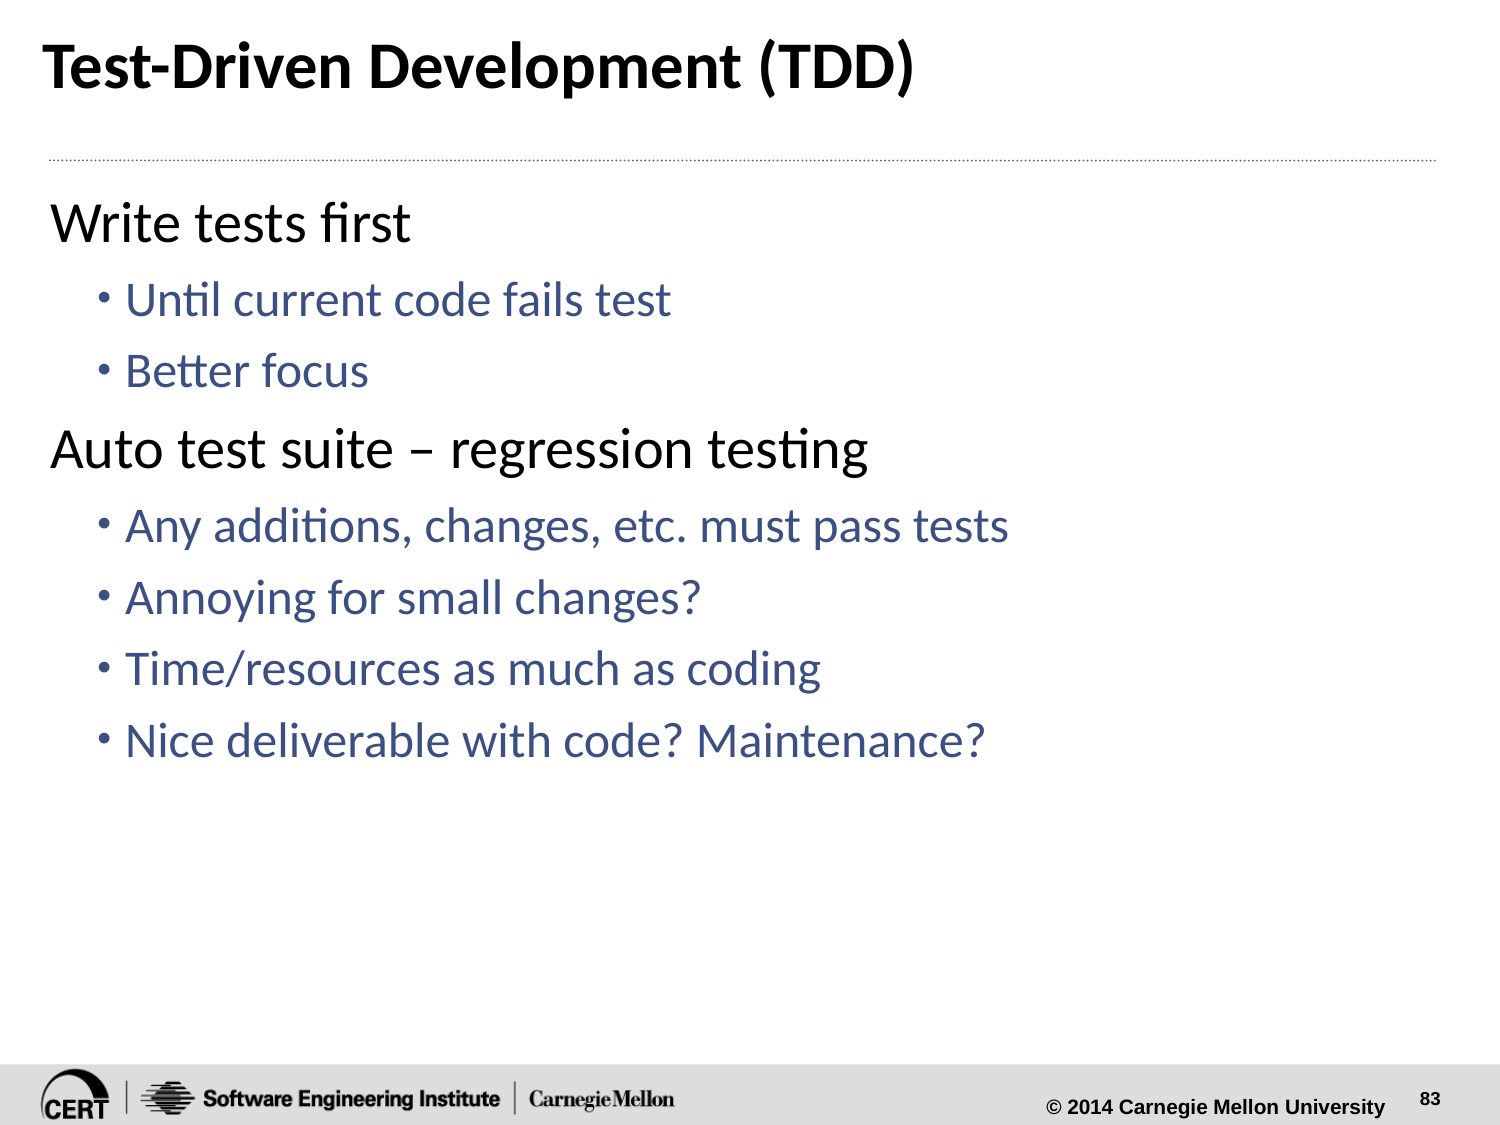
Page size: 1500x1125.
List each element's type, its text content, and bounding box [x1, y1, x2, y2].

title Test-Driven Development (TDD) [42, 37, 1434, 155]
picture [24, 1065, 688, 1125]
list Write tests first Until current code fails test Better focus Auto test suite – regression testing Any additions, changes, etc. must pass tests Annoying for small changes? Time/resources as much as coding Nice deliverable with code? Maintenance? [49, 187, 1438, 1001]
